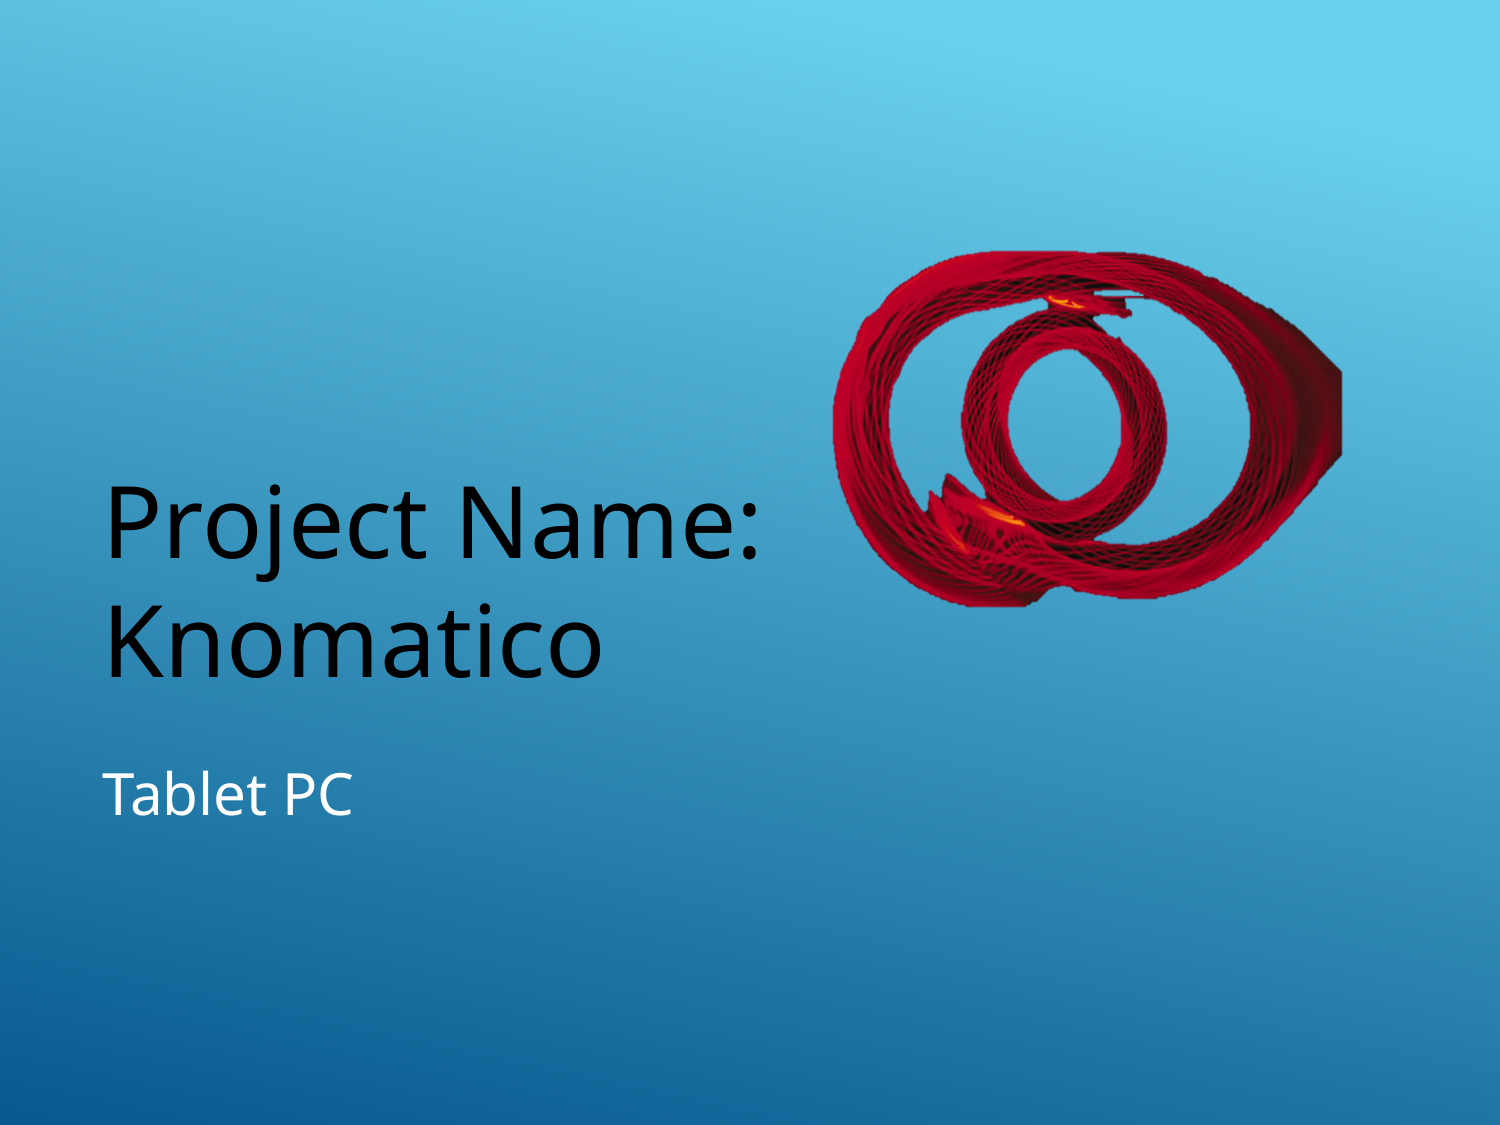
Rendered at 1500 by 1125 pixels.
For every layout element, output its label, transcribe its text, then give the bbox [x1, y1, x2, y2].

title Project Name: Knomatico [87, 324, 1138, 706]
list Tablet PC [87, 736, 1138, 988]
picture [749, 212, 1351, 610]
